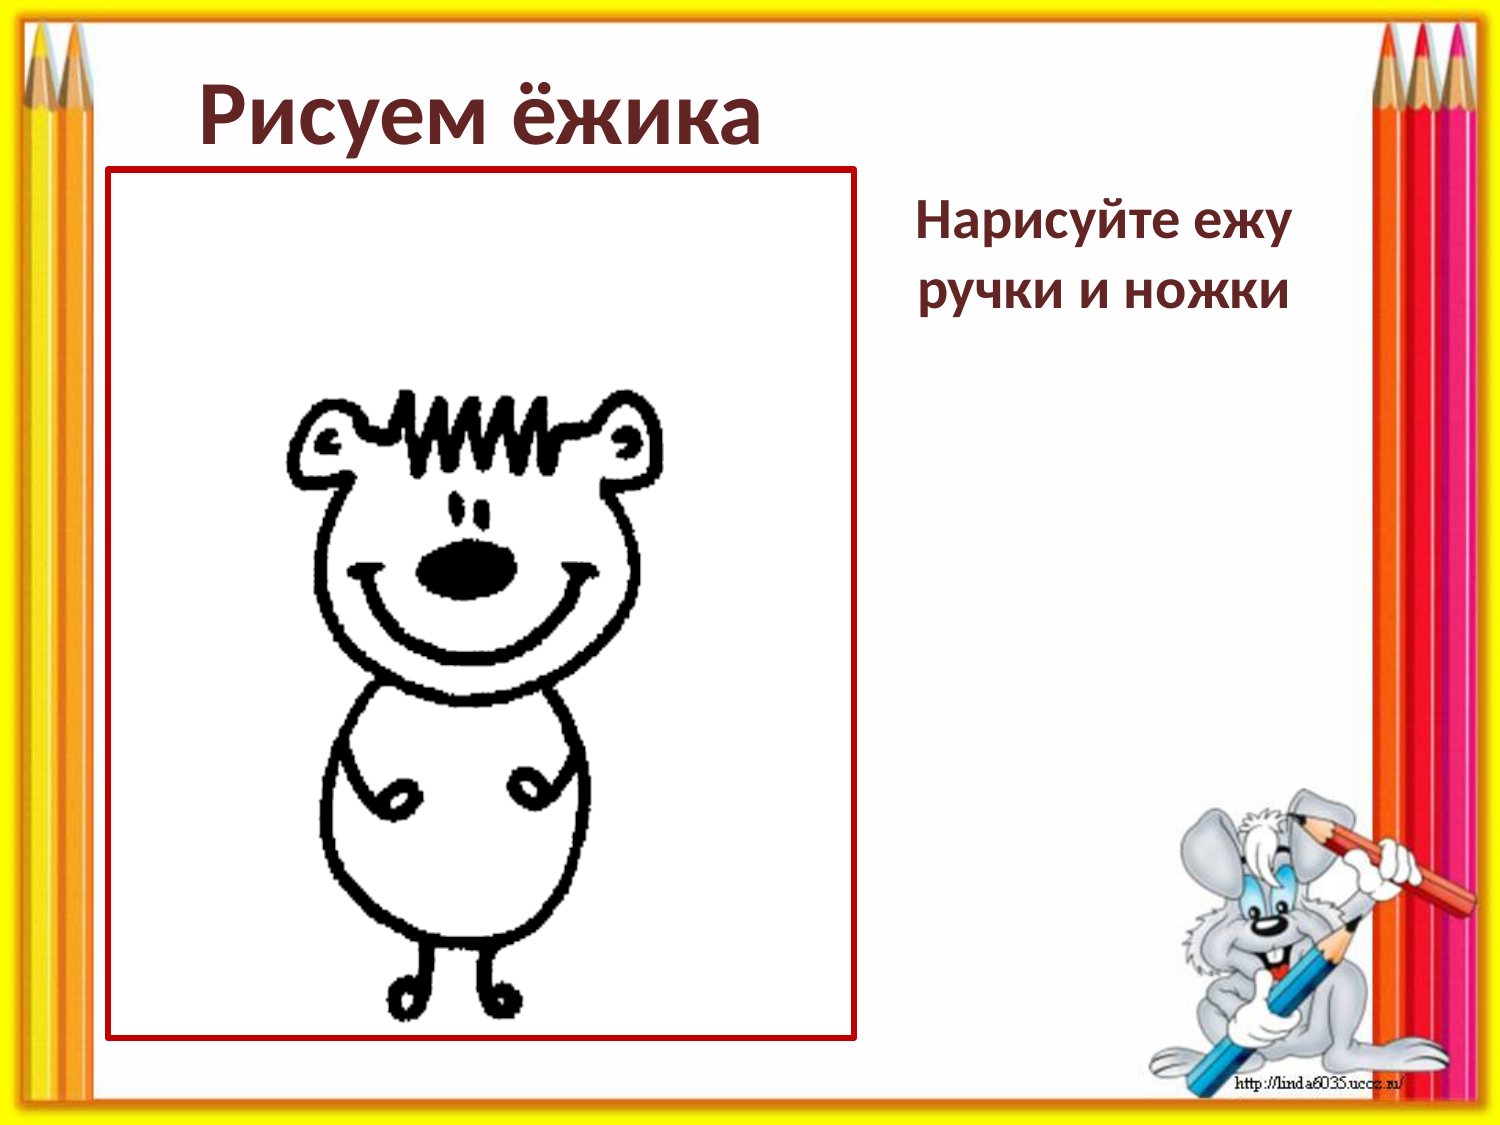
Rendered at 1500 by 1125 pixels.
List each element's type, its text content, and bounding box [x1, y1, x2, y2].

title Нарисуйте ежу ручки и ножки [868, 172, 1341, 764]
picture [0, 0, 1500, 1125]
text_box Рисуем ёжика [112, 42, 851, 172]
